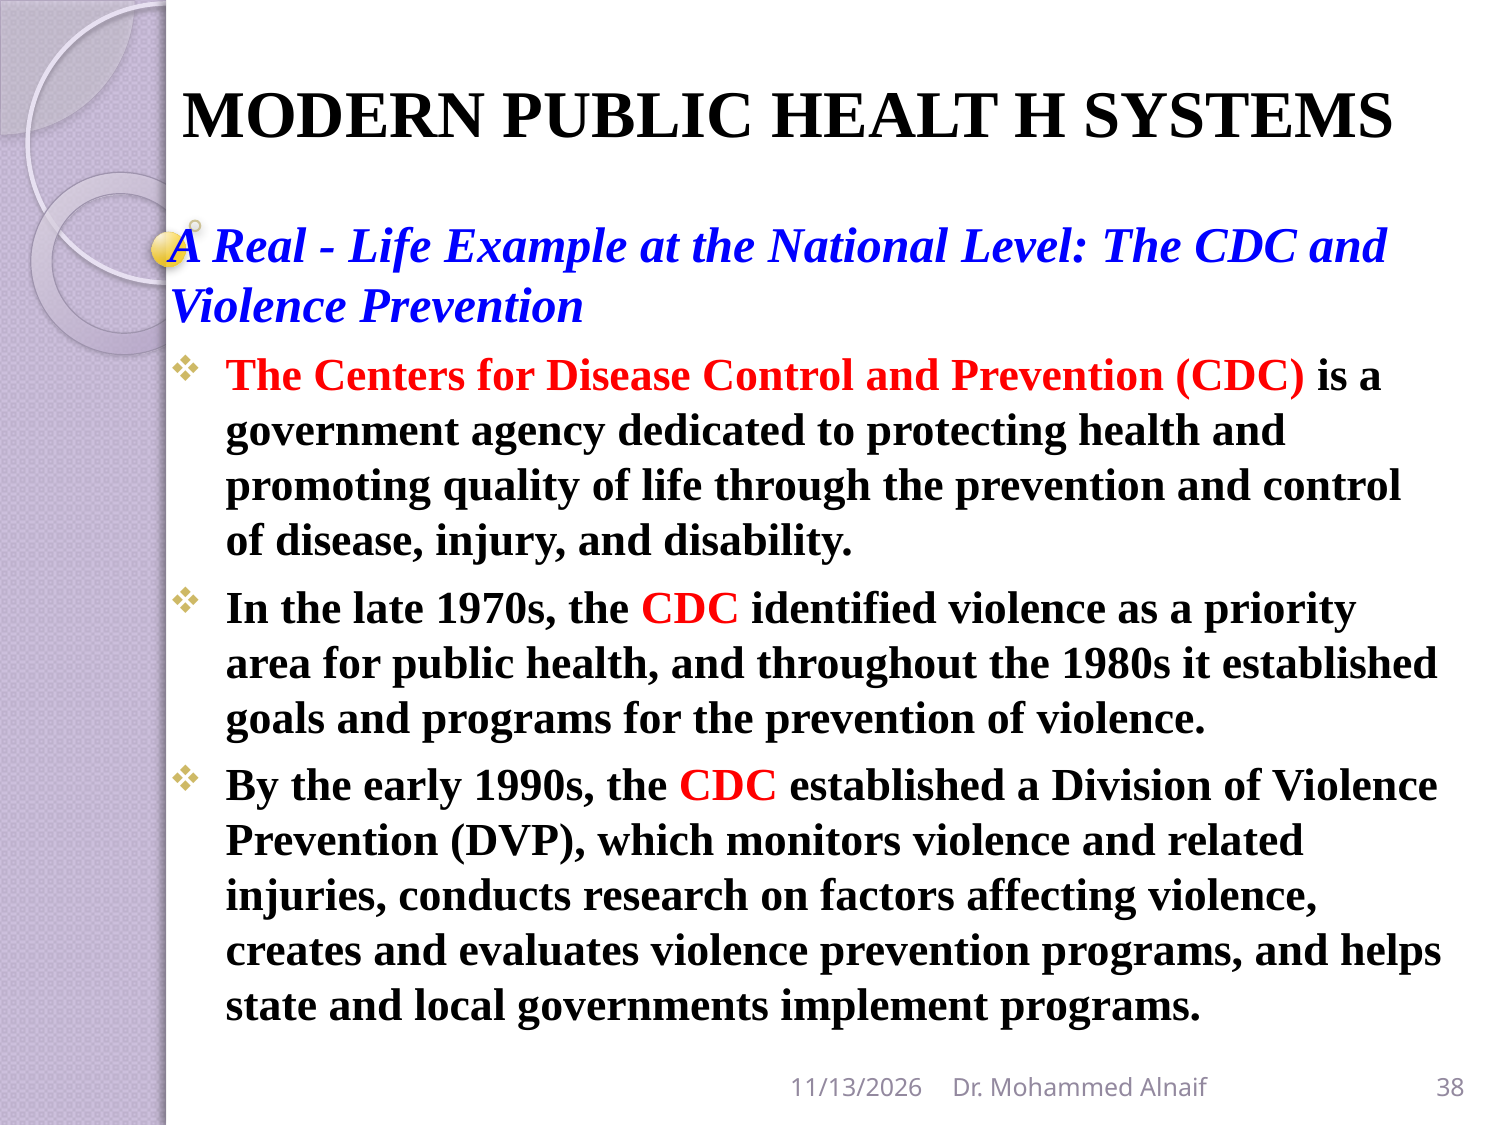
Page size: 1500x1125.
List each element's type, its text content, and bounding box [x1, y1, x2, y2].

footer Dr. Mohammed Alnaif [937, 1034, 1413, 1113]
slide_number 38 [1413, 1034, 1488, 1113]
title MODERN PUBLIC HEALT H SYSTEMS [137, 62, 1413, 159]
subtitle A Real - Life Example at the National Level: The CDC and Violence Prevention The Centers for Disease Control and Prevention (CDC) is a government agency dedicated to protecting health and promoting quality of life through the prevention and control of disease, injury, and disability. In the late 1970s, the CDC identified violence as a priority area for public health, and throughout the 1980s it established goals and programs for the prevention of violence. By the early 1990s, the CDC established a Division of Violence Prevention (DVP), which monitors violence and related injuries, conducts research on factors affecting violence, creates and evaluates violence prevention programs, and helps state and local governments implement programs. [150, 212, 1463, 1025]
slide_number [587, 1034, 937, 1113]
